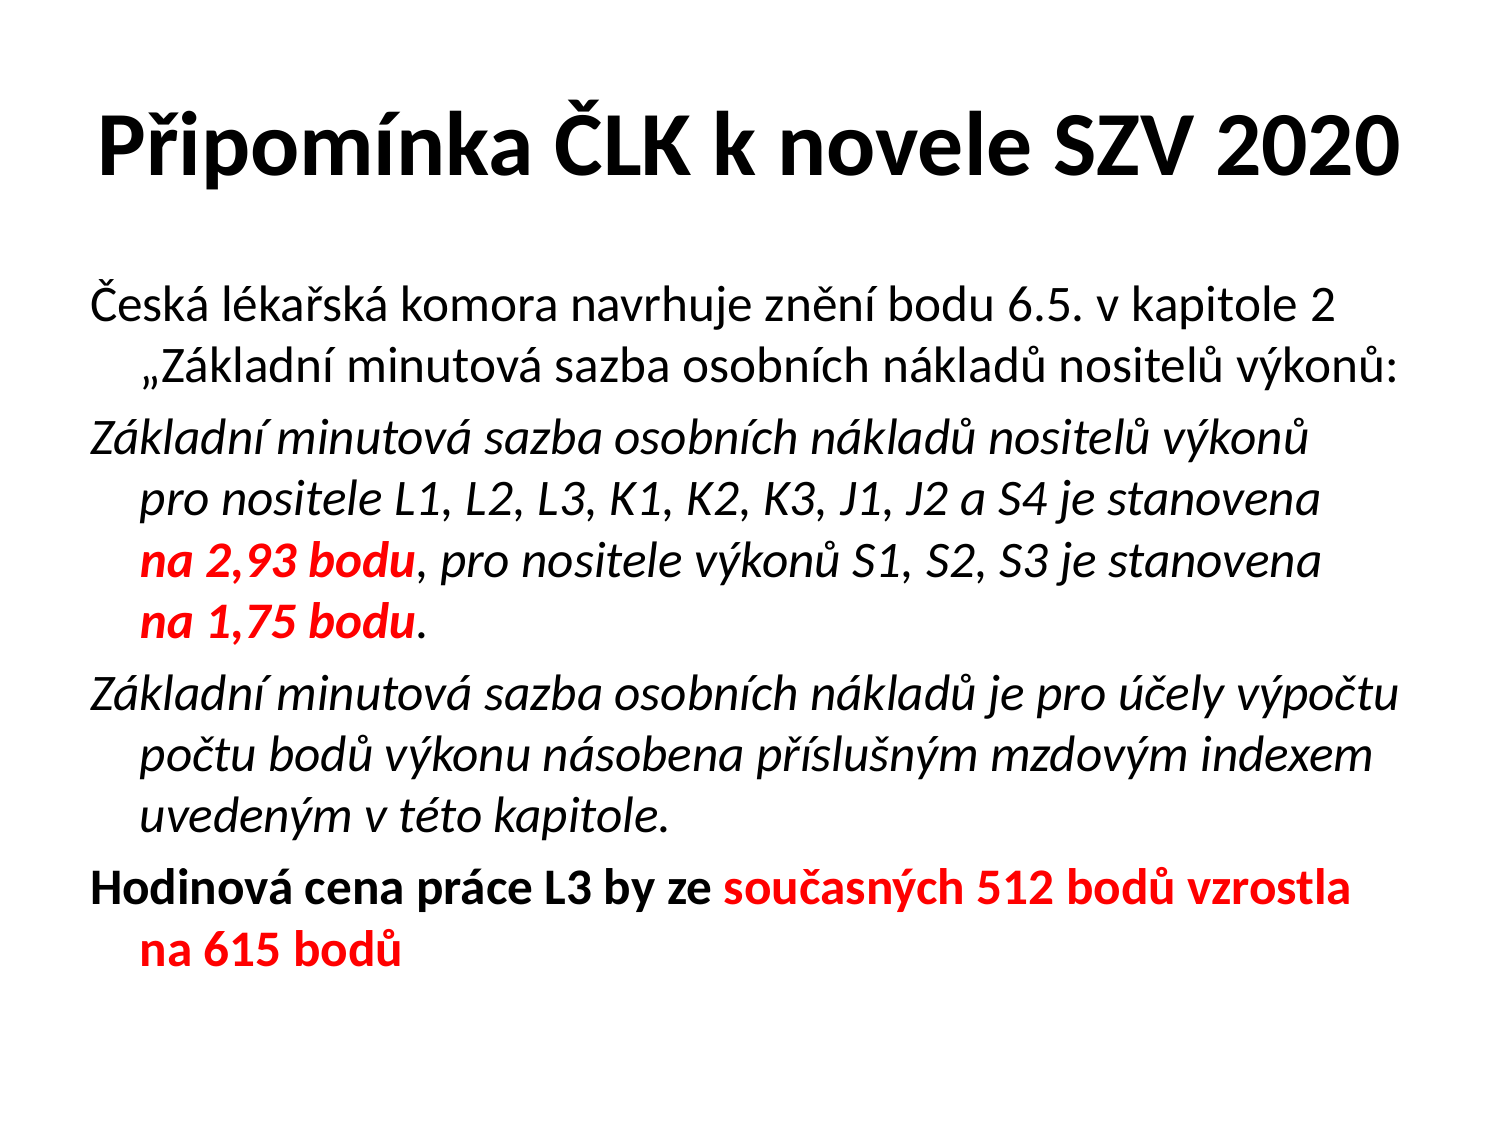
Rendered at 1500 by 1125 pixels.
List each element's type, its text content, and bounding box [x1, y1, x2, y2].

list Česká lékařská komora navrhuje znění bodu 6.5. v kapitole 2 „Základní minutová sazba osobních nákladů nositelů výkonů: Základní minutová sazba osobních nákladů nositelů výkonů pro nositele L1, L2, L3, K1, K2, K3, J1, J2 a S4 je stanovena na 2,93 bodu, pro nositele výkonů S1, S2, S3 je stanovena na 1,75 bodu. Základní minutová sazba osobních nákladů je pro účely výpočtu počtu bodů výkonu násobena příslušným mzdovým indexem uvedeným v této kapitole. Hodinová cena práce L3 by ze současných 512 bodů vzrostla na 615 bodů [75, 262, 1425, 1005]
title Připomínka ČLK k novele SZV 2020 [75, 45, 1425, 233]
